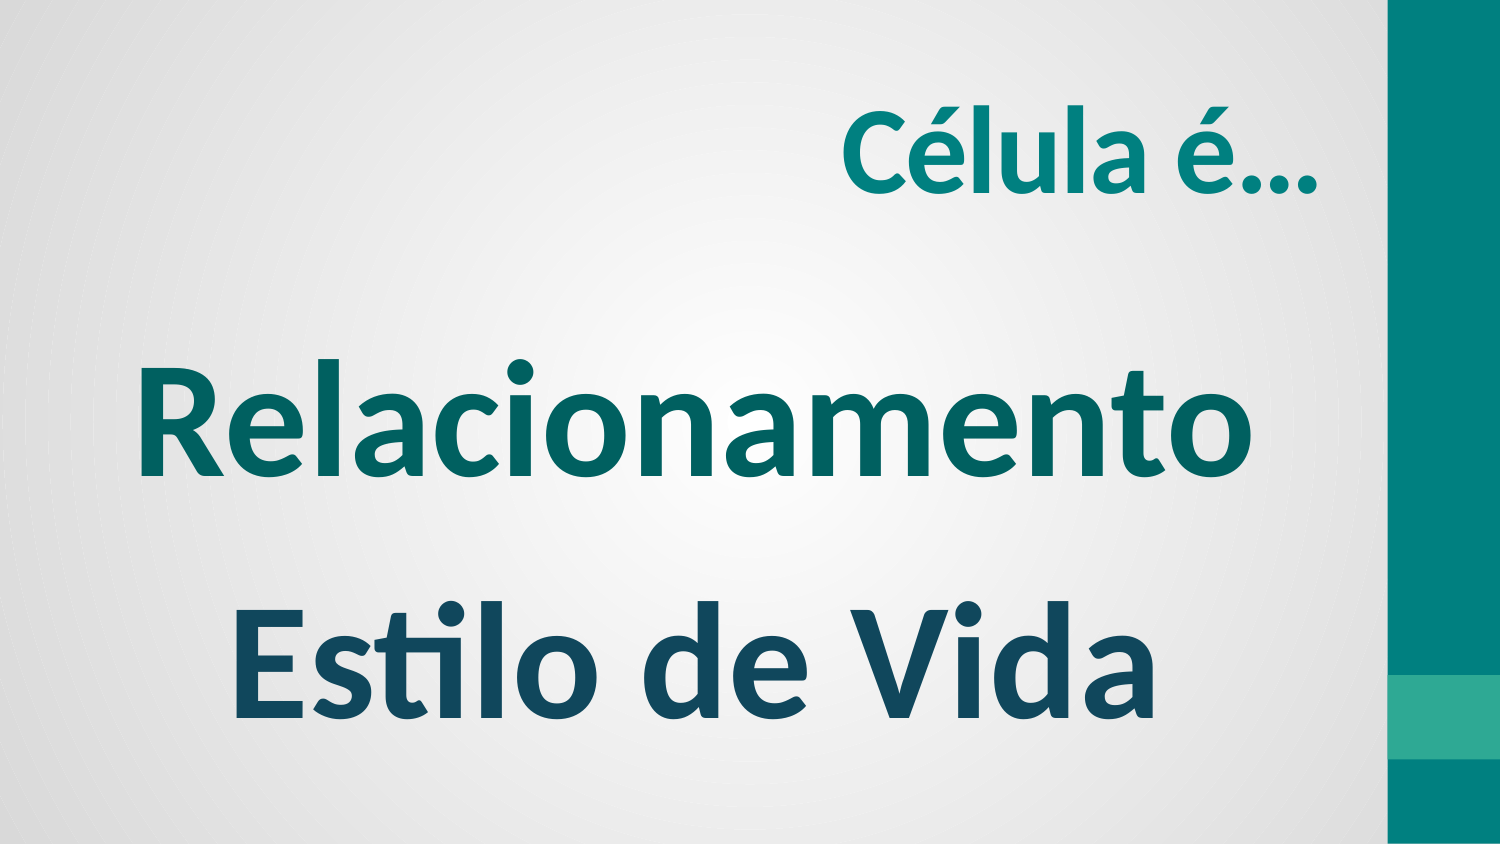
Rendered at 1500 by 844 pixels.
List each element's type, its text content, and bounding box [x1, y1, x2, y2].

title Célula é… [42, 72, 1333, 214]
text_box Estilo de Vida [65, 544, 1325, 760]
text_box Relacionamento [65, 302, 1325, 518]
